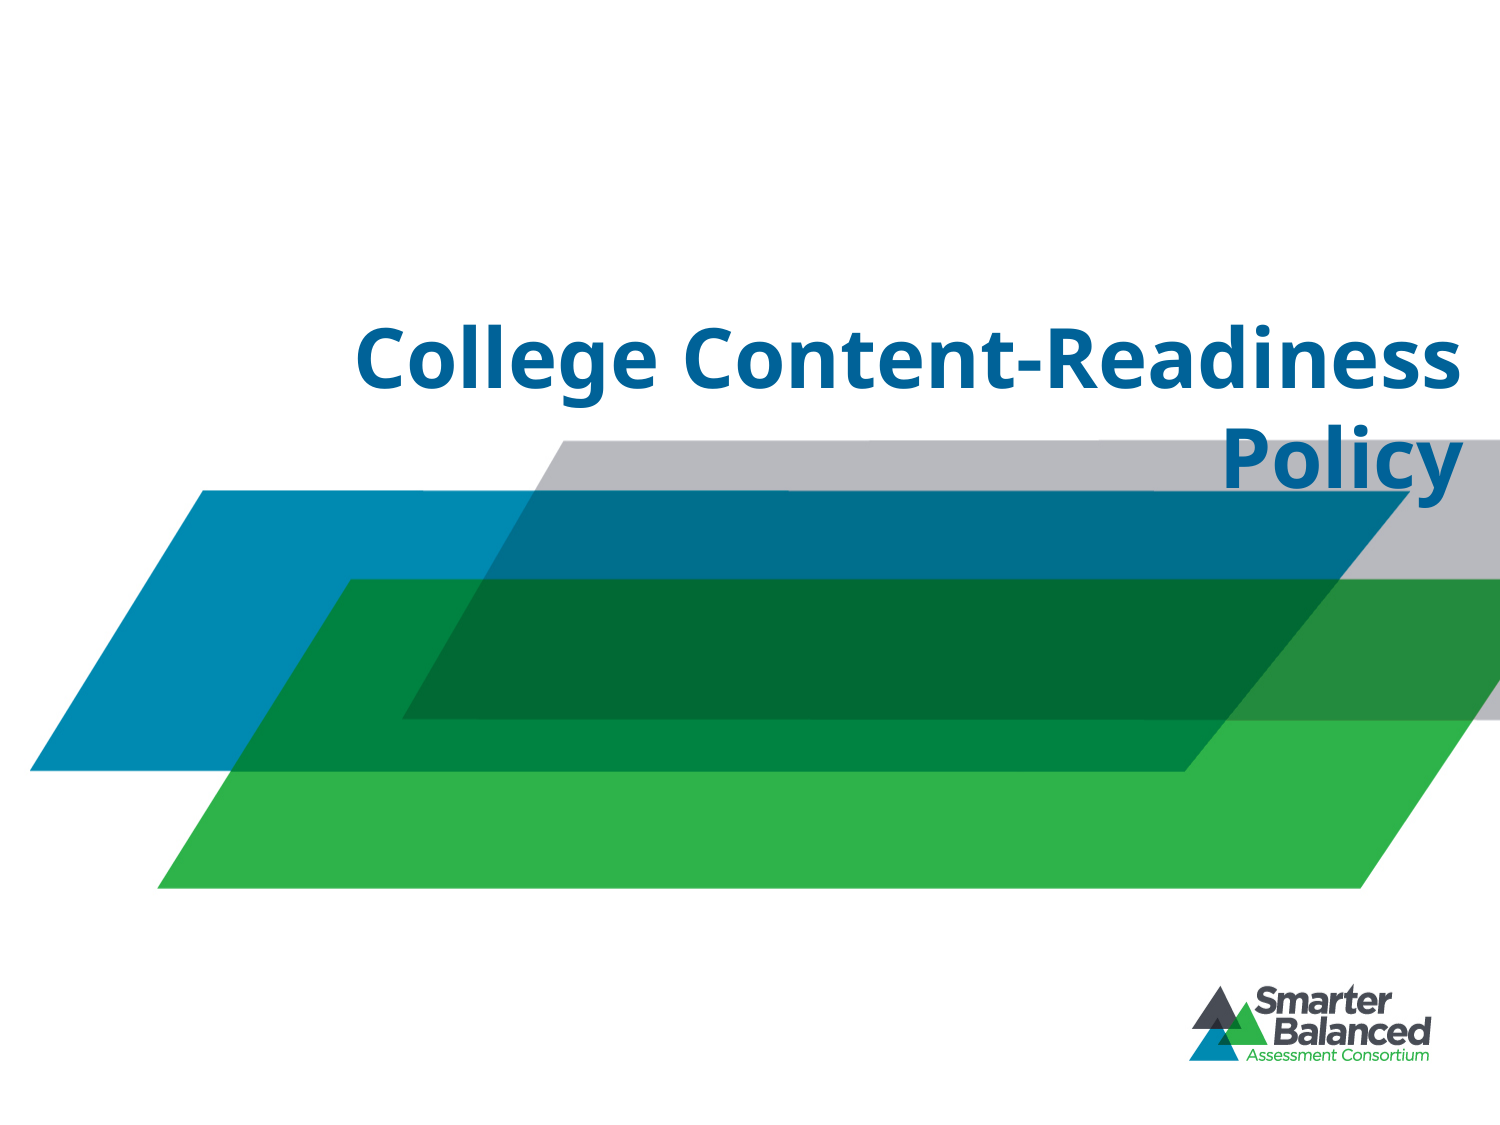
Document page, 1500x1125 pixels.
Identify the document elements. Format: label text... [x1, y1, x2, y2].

title College Content-Readiness Policy [84, 297, 1479, 409]
picture [0, 0, 1500, 1125]
